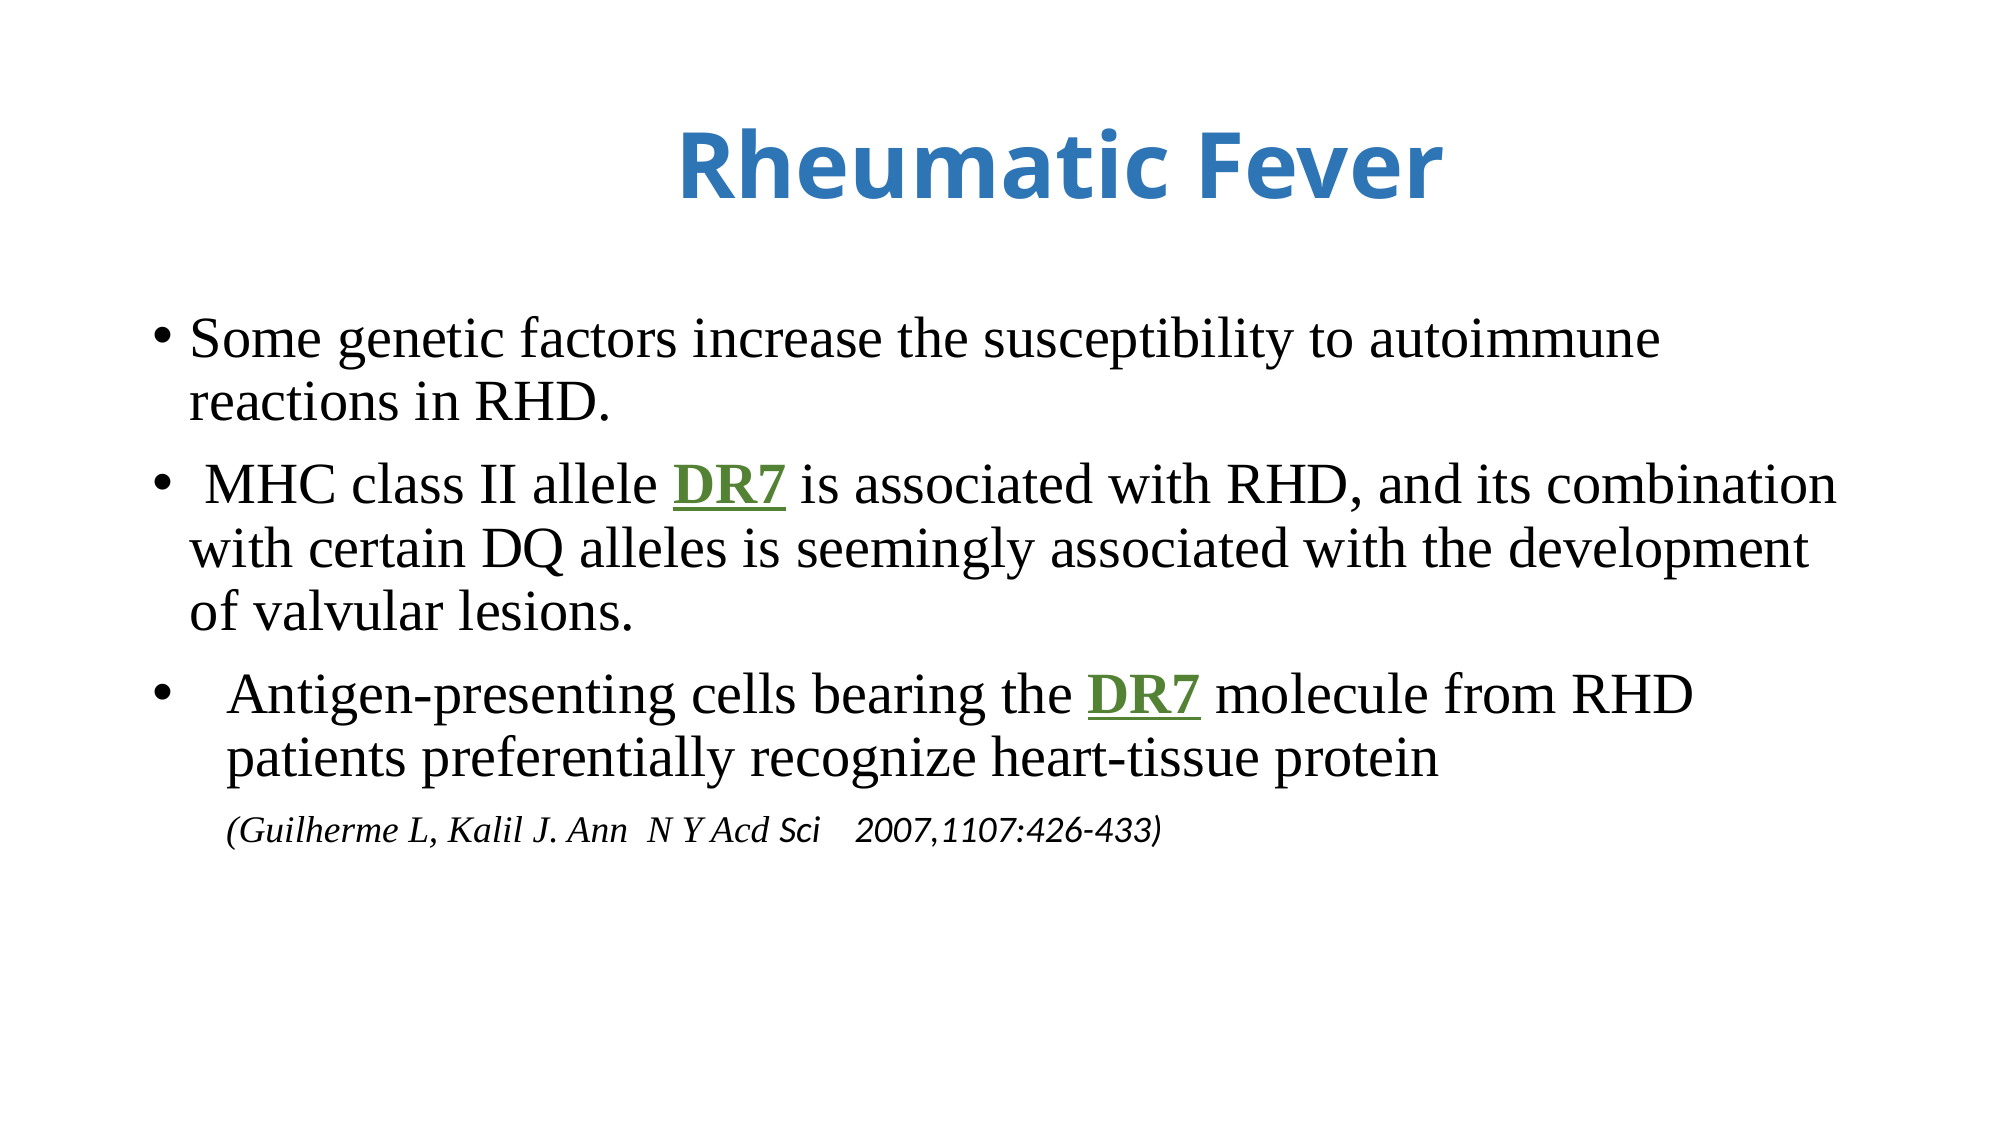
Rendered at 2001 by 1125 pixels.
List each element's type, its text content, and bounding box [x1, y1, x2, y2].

title Rheumatic Fever [137, 59, 1863, 278]
list Some genetic factors increase the susceptibility to autoimmune reactions in RHD. MHC class II allele DR7 is associated with RHD, and its combination with certain DQ alleles is seemingly associated with the development of valvular lesions. Antigen-presenting cells bearing the DR7 molecule from RHD patients preferentially recognize heart-tissue protein (Guilherme L, Kalil J. Ann N Y Acd Sci 2007,1107:426-433) [137, 299, 1863, 1014]
